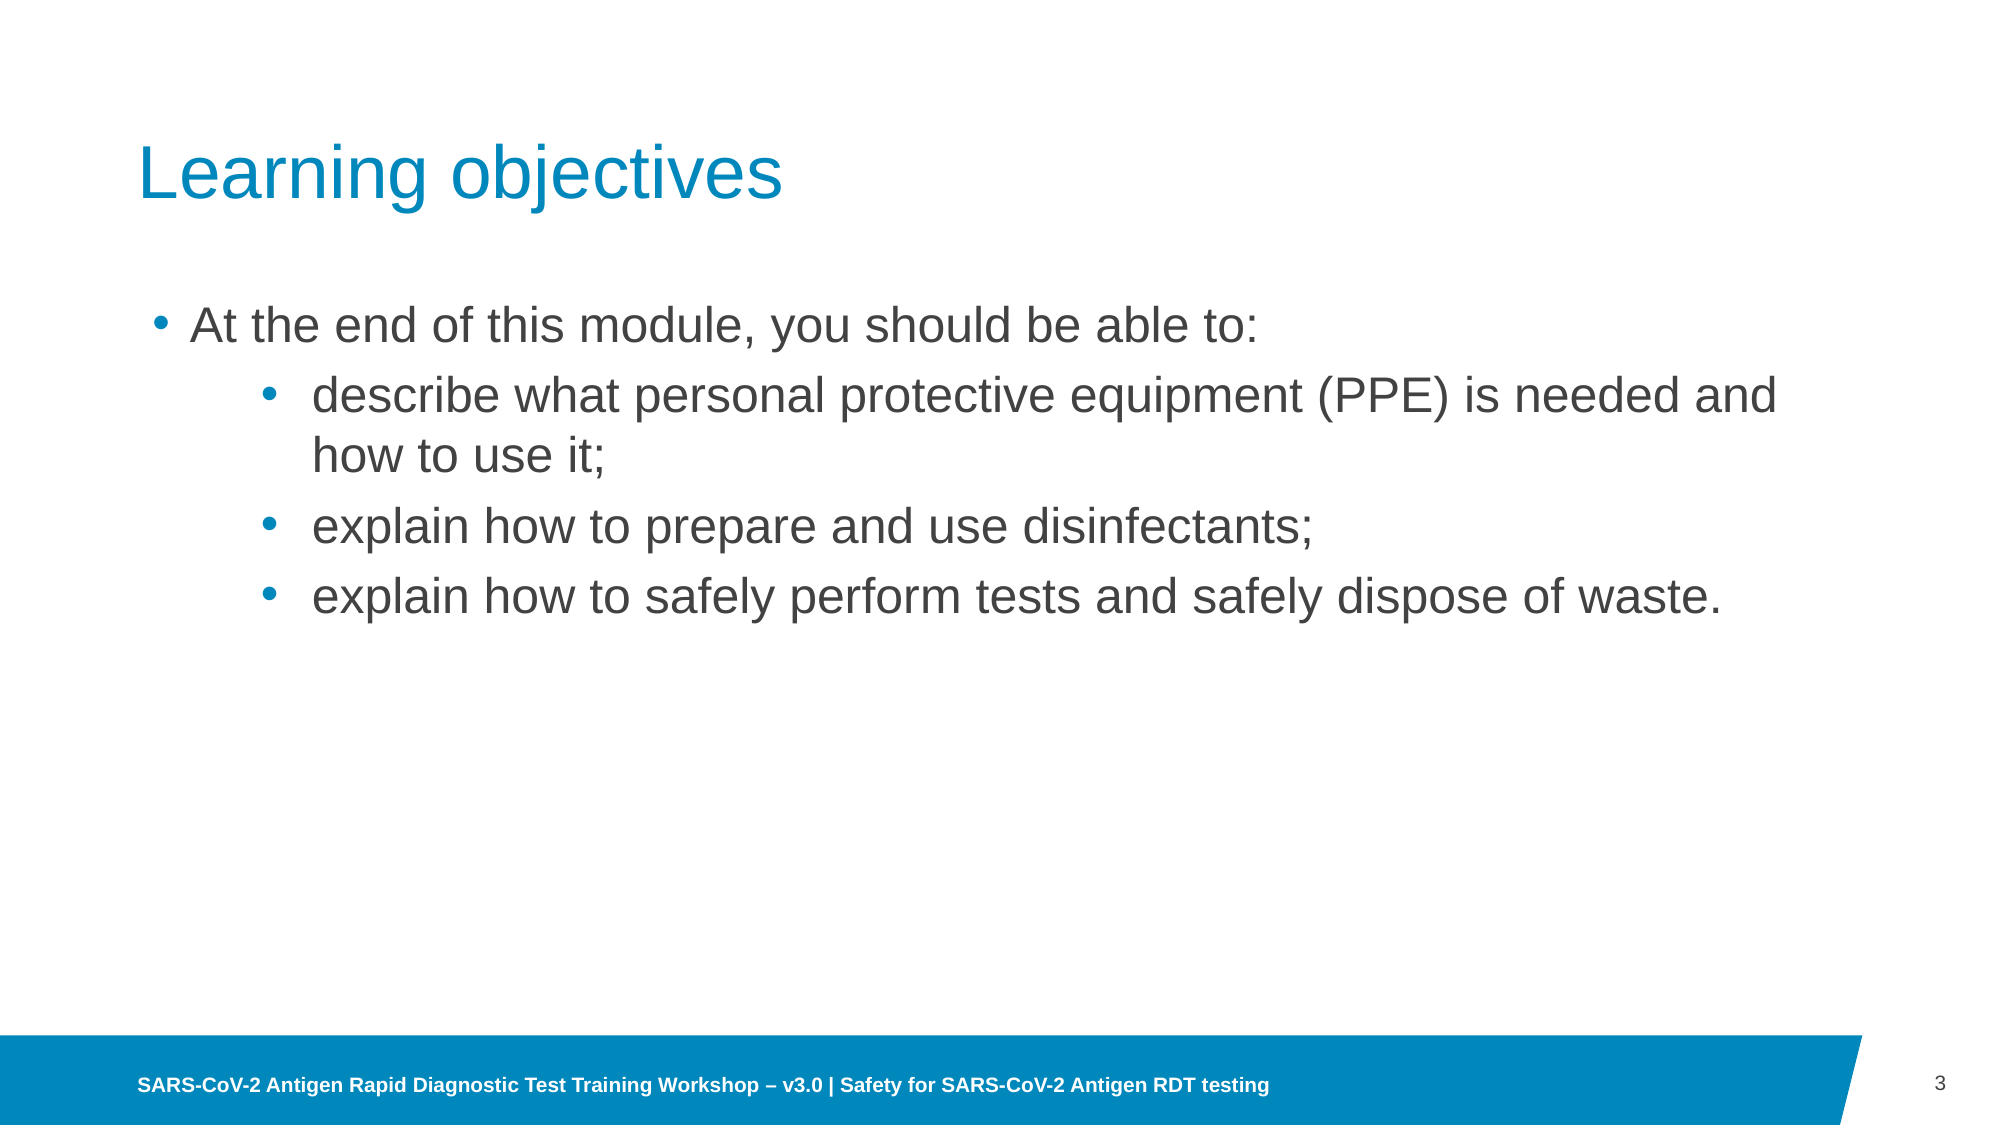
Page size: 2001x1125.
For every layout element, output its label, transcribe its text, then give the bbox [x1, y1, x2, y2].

footer SARS-CoV-2 Antigen Rapid Diagnostic Test Training Workshop – v3.0 | Safety for SARS-CoV-2 Antigen RDT testing [137, 1042, 1338, 1125]
title Learning objectives [137, 59, 1863, 215]
list At the end of this module, you should be able to: describe what personal protective equipment (PPE) is needed and how to use it; explain how to prepare and use disinfectants; explain how to safely perform tests and safely dispose of waste. [137, 284, 1863, 1014]
slide_number 3 [1862, 1035, 1947, 1125]
